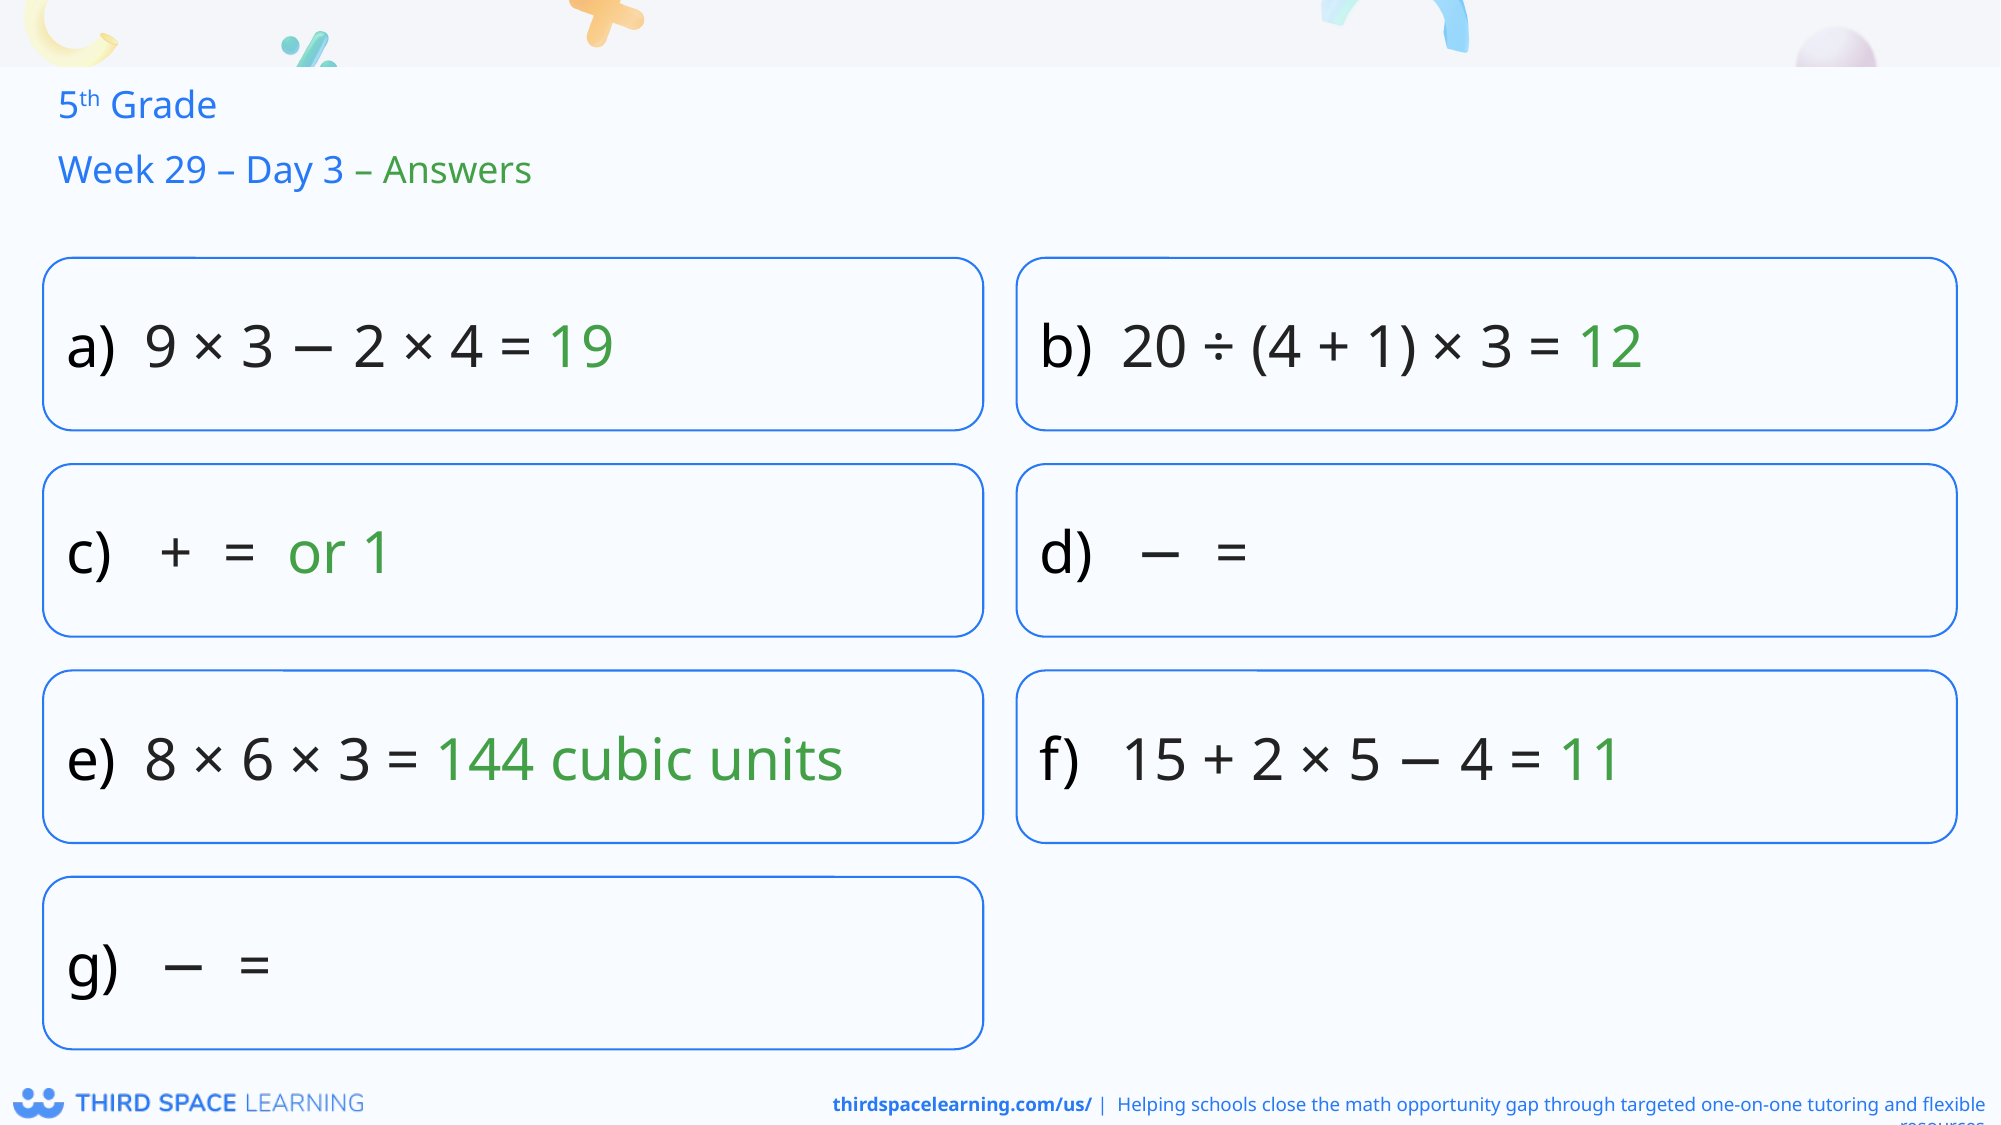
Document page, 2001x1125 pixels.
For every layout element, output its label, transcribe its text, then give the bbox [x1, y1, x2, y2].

text_box 5th Grade Week 29 – Day 3 – Answers [43, 73, 705, 212]
list 8 × 6 × 3 = 144 cubic units [129, 684, 962, 829]
list 20 ÷ (4 + 1) × 3 = 12 [1106, 272, 1939, 416]
picture [13, 1088, 365, 1119]
list 9 × 3 − 2 × 4 = 19 [129, 272, 962, 416]
list 15 + 2 × 5 − 4 = 11 [1106, 684, 1939, 829]
picture [0, 0, 2000, 67]
